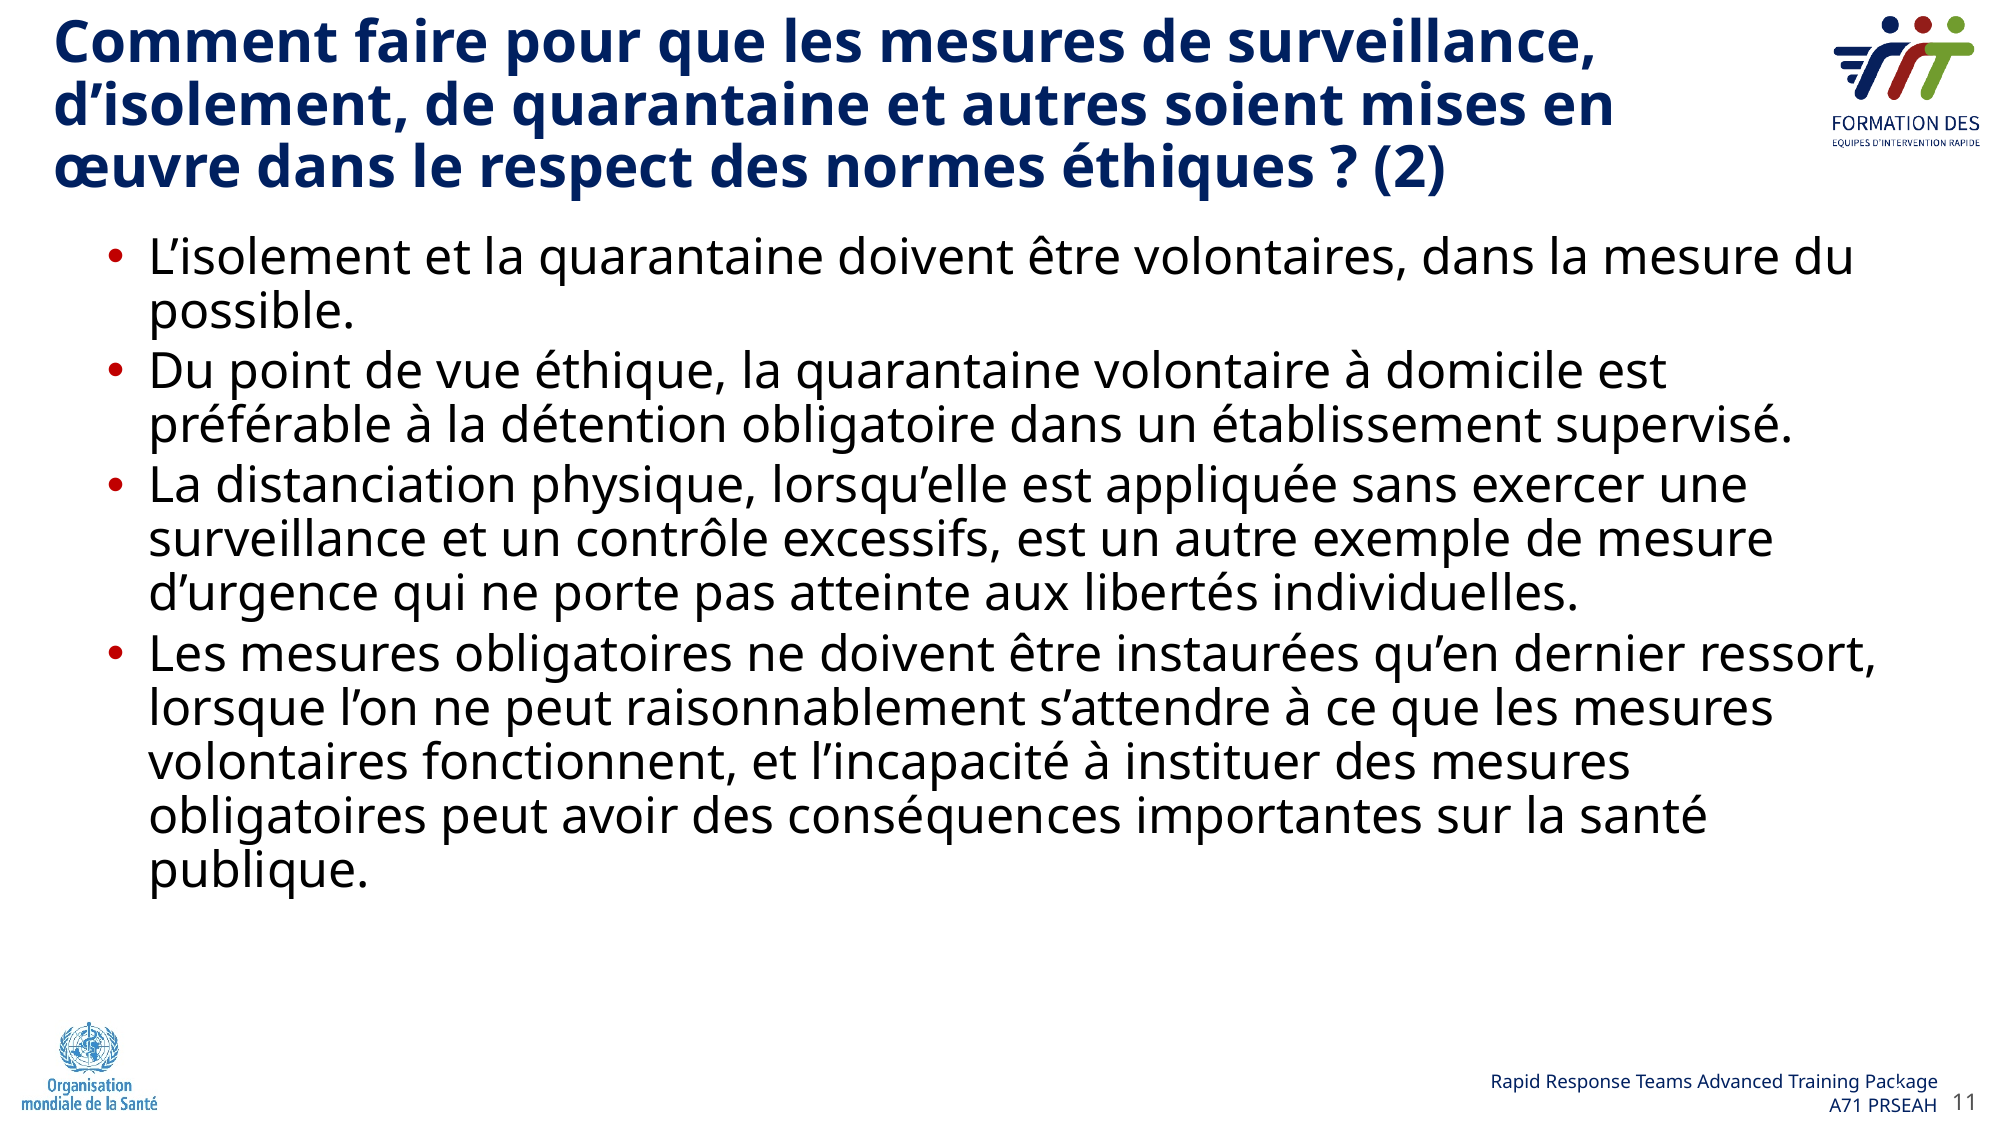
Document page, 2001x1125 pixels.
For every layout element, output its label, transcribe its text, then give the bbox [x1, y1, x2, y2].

picture [1832, 15, 1980, 148]
list L’isolement et la quarantaine doivent être volontaires, dans la mesure du possible. Du point de vue éthique, la quarantaine volontaire à domicile est préférable à la détention obligatoire dans un établissement supervisé. La distanciation physique, lorsqu’elle est appliquée sans exercer une surveillance et un contrôle excessifs, est un autre exemple de mesure d’urgence qui ne porte pas atteinte aux libertés individuelles. Les mesures obligatoires ne doivent être instaurées qu’en dernier ressort, lorsque l’on ne peut raisonnablement s’attendre à ce que les mesures volontaires fonctionnent, et l’incapacité à instituer des mesures obligatoires peut avoir des conséquences importantes sur la santé publique. [98, 223, 1923, 1091]
title Comment faire pour que les mesures de surveillance, d’isolement, de quarantaine et autres soient mises en œuvre dans le respect des normes éthiques ? (2) [45, 0, 1697, 334]
picture [20, 1020, 158, 1111]
